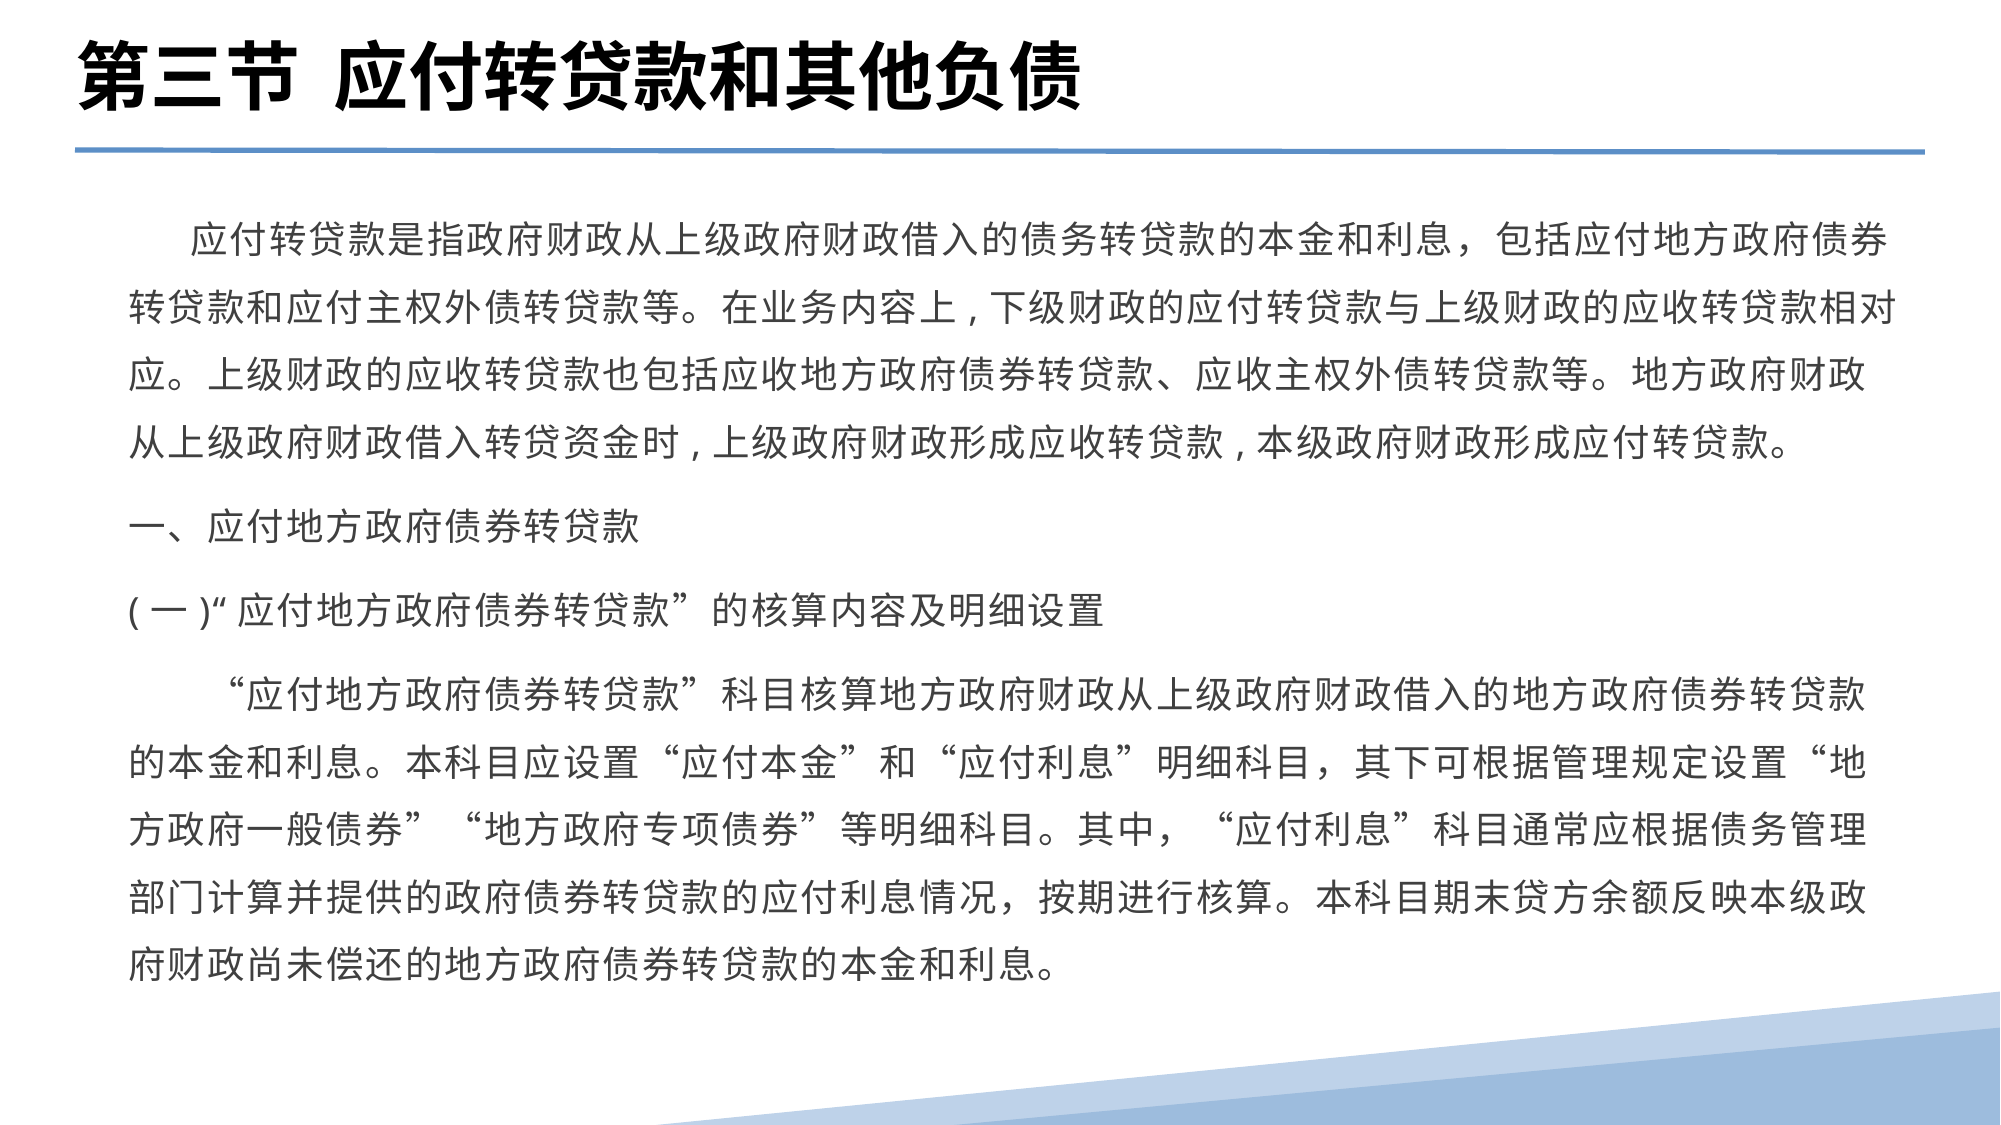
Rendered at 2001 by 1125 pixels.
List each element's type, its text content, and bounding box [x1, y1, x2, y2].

text_box 第三节 应付转贷款和其他负债 [75, 24, 1925, 125]
text_box 应付转贷款是指政府财政从上级政府财政借入的债务转贷款的本金和利息，包括应付地方政府债券转贷款和应付主权外债转贷款等。在业务内容上,下级财政的应付转贷款与上级财政的应收转贷款相对应。上级财政的应收转贷款也包括应收地方政府债券转贷款、应收主权外债转贷款等。地方政府财政从上级政府财政借入转贷资金时,上级政府财政形成应收转贷款,本级政府财政形成应付转贷款。 一、应付地方政府债券转贷款 (一)“应付地方政府债券转贷款”的核算内容及明细设置 “应付地方政府债券转贷款”科目核算地方政府财政从上级政府财政借入的地方政府债券转贷款的本金和利息。本科目应设置“应付本金”和“应付利息”明细科目，其下可根据管理规定设置“地方政府一般债券”“地方政府专项债券”等明细科目。其中，“应付利息”科目通常应根据债务管理部门计算并提供的政府债券转贷款的应付利息情况，按期进行核算。本科目期末贷方余额反映本级政府财政尚未偿还的地方政府债券转贷款的本金和利息。 [117, 186, 1916, 993]
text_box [74, 149, 1925, 153]
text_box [656, 991, 2000, 1125]
